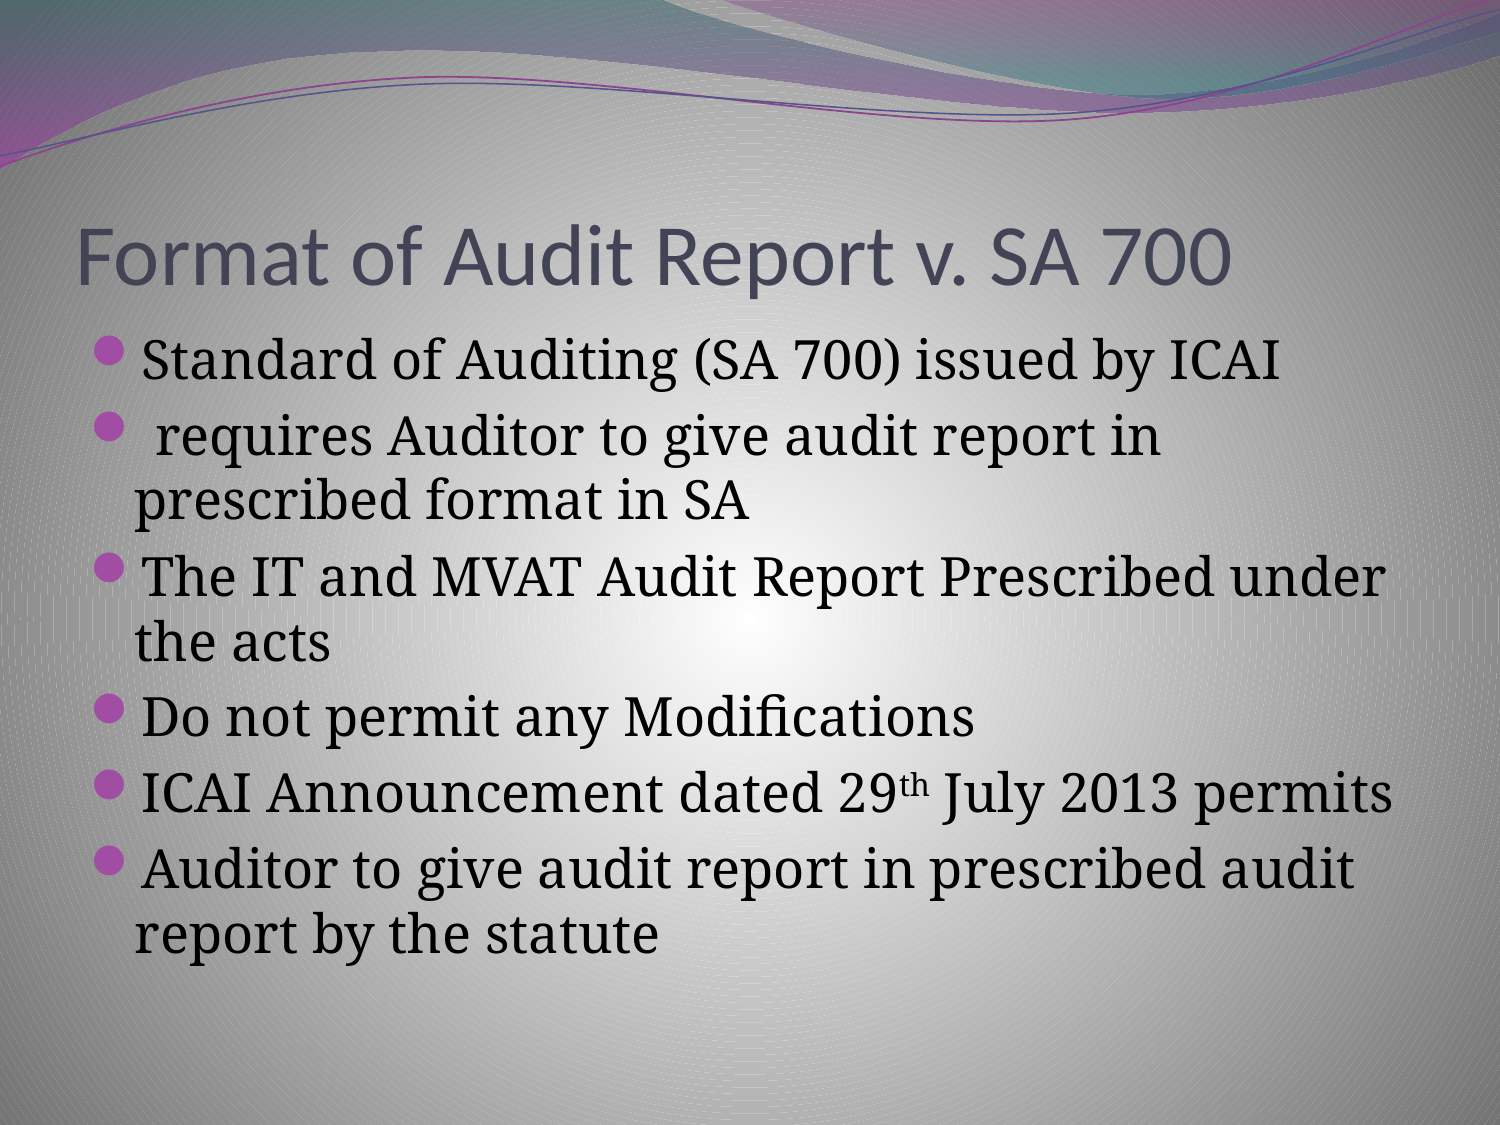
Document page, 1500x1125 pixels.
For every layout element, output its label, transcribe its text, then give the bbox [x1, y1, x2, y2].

list Standard of Auditing (SA 700) issued by ICAI requires Auditor to give audit report in prescribed format in SA The IT and MVAT Audit Report Prescribed under the acts Do not permit any Modifications ICAI Announcement dated 29th July 2013 permits Auditor to give audit report in prescribed audit report by the statute [75, 317, 1425, 1038]
title Format of Audit Report v. SA 700 [75, 115, 1425, 303]
